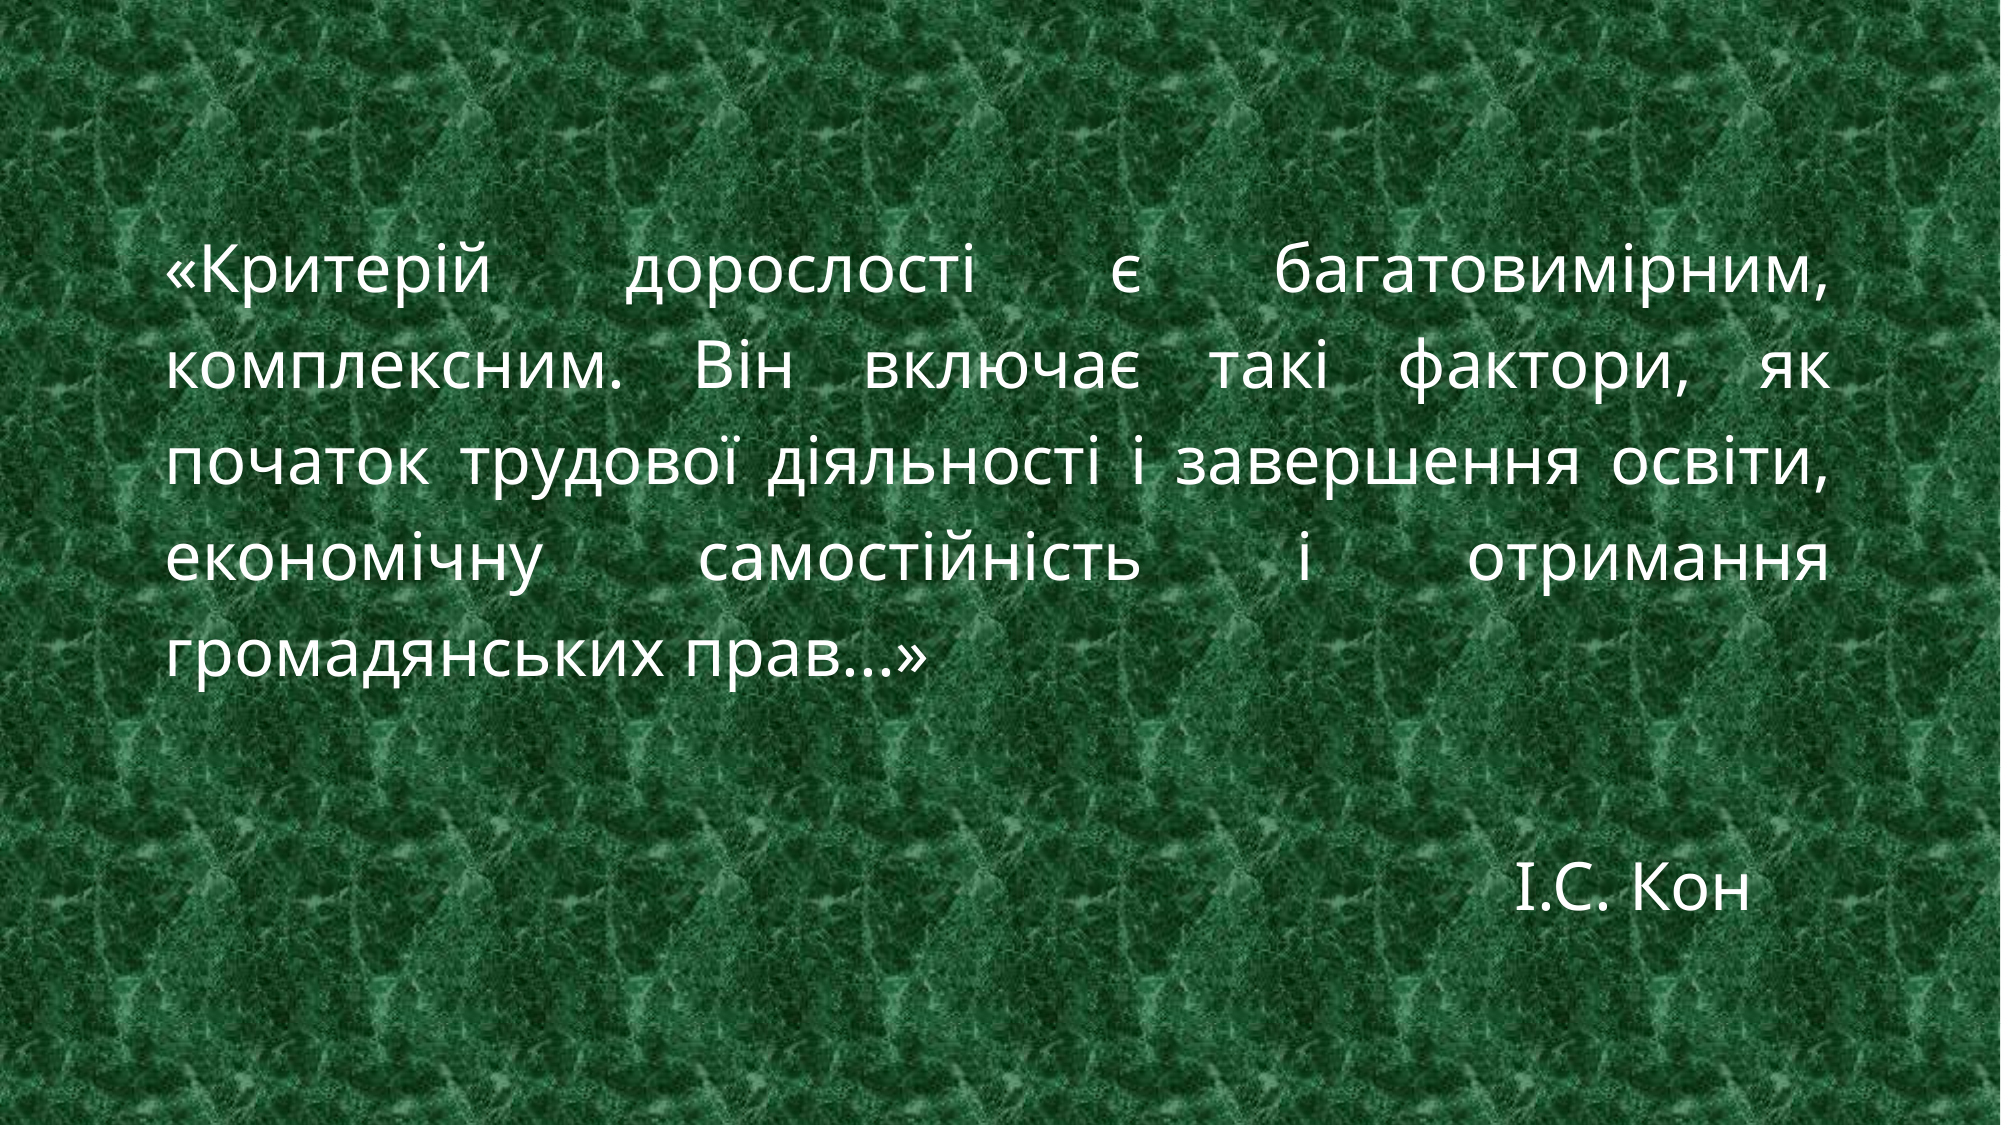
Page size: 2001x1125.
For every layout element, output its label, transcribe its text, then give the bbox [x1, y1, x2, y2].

list «Критерій дорослості є багатовимірним, комплексним. Він включає такі фактори, як початок трудової діяльності і завершення освіти, економічну самостійність і отримання громадянських прав...» І.С. Кон [149, 202, 1849, 950]
picture [0, 0, 2001, 1125]
